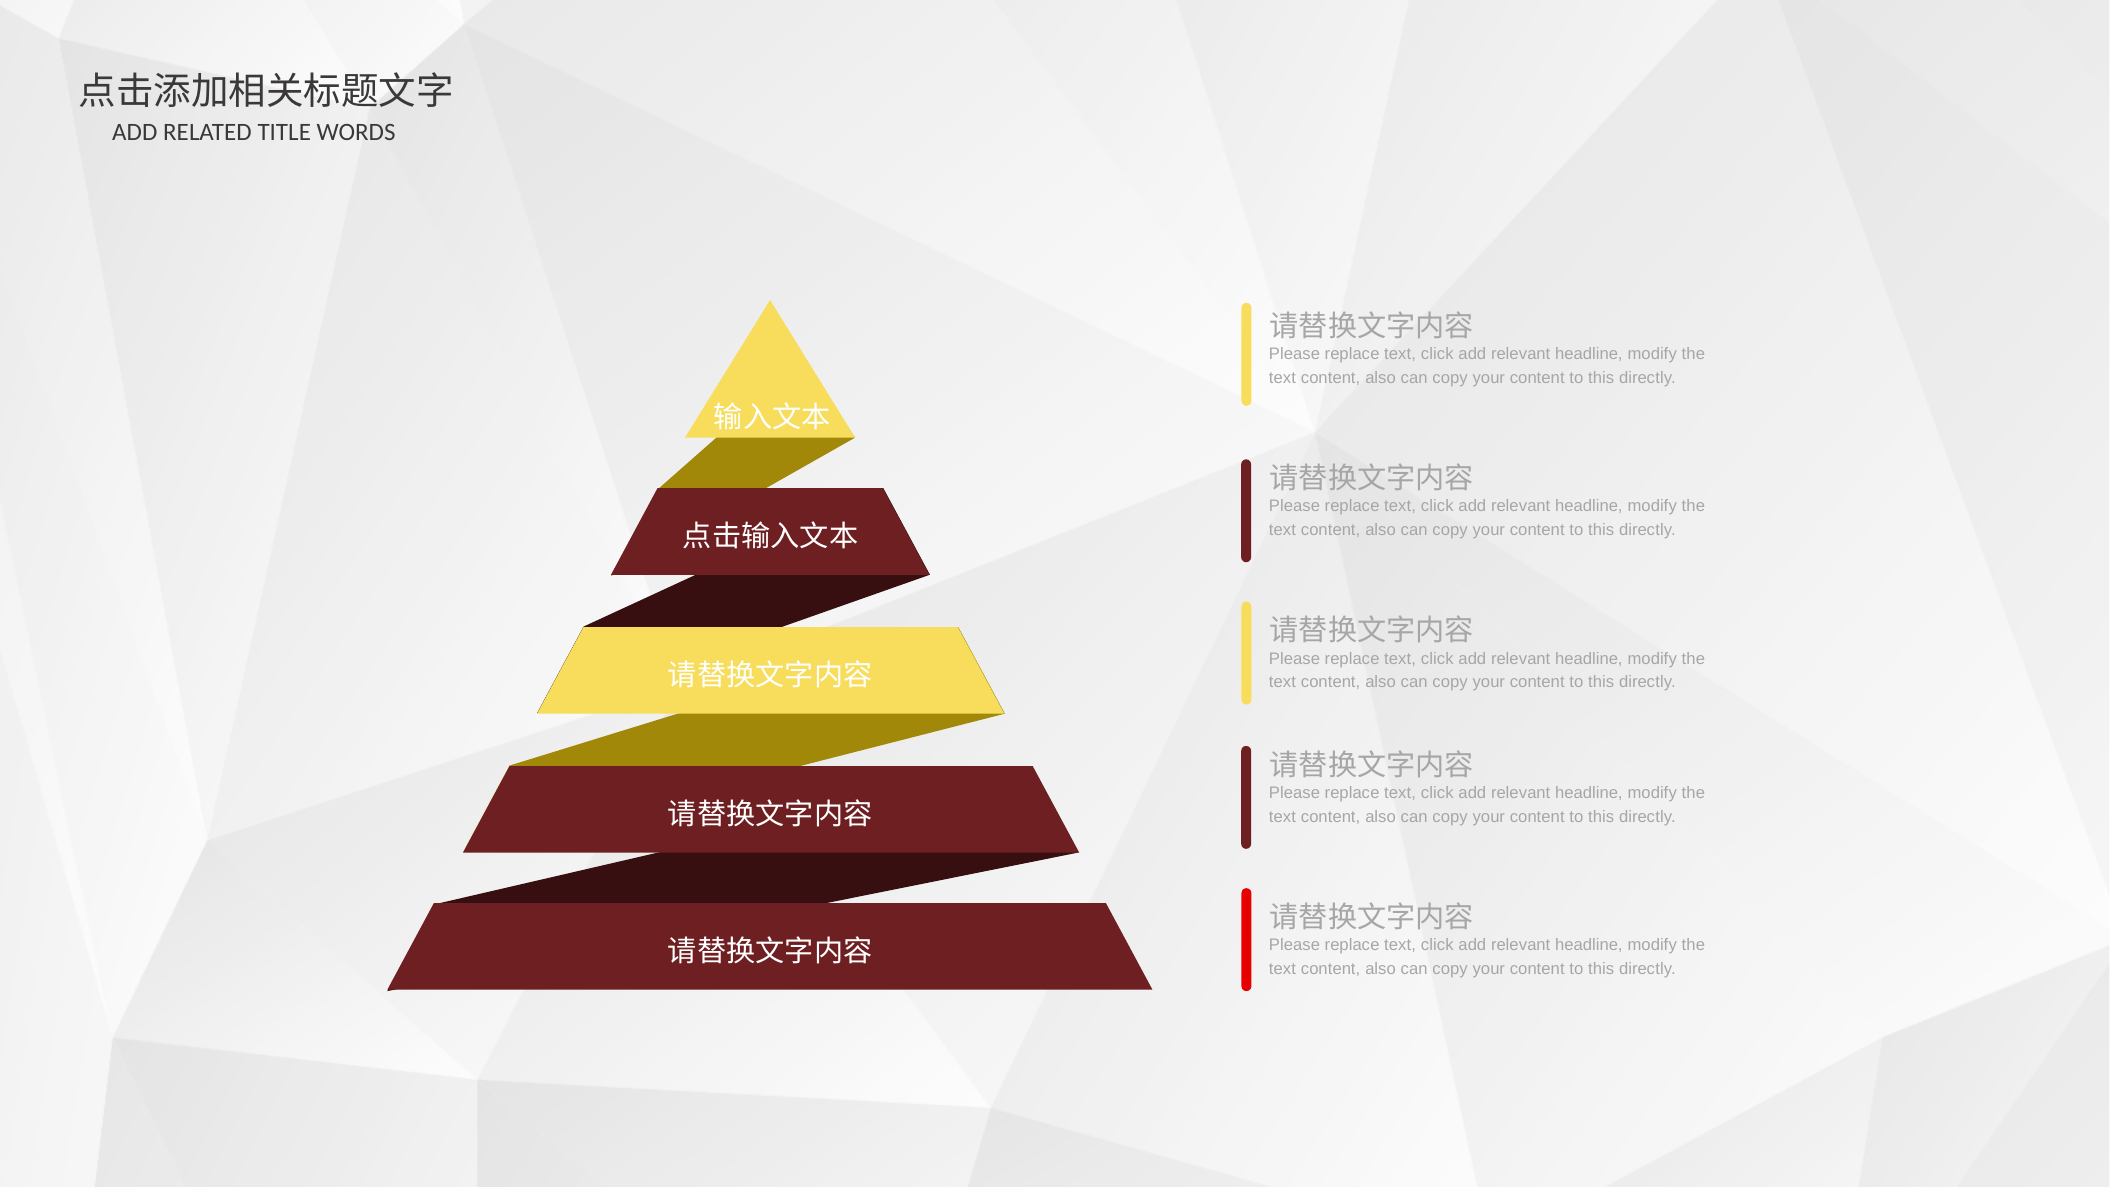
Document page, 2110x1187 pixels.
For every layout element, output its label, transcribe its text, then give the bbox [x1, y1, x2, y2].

text_box [440, 853, 1077, 903]
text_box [1268, 891, 1712, 977]
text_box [387, 903, 1153, 990]
text_box [583, 575, 930, 627]
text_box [684, 300, 857, 448]
picture [0, 0, 2110, 1187]
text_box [463, 766, 1080, 853]
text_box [1268, 452, 1712, 538]
text_box [1240, 744, 1253, 850]
text_box 点击添加相关标题文字 [62, 59, 470, 121]
text_box [1240, 301, 1253, 407]
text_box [536, 627, 1005, 714]
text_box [610, 488, 930, 575]
text_box [509, 714, 1004, 766]
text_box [1268, 300, 1712, 386]
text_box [1268, 738, 1712, 825]
text_box [1240, 886, 1253, 993]
text_box ADD RELATED TITLE WORDS [96, 107, 413, 154]
text_box [1240, 600, 1253, 706]
text_box [659, 448, 837, 488]
text_box [1240, 458, 1253, 564]
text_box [1268, 604, 1712, 690]
